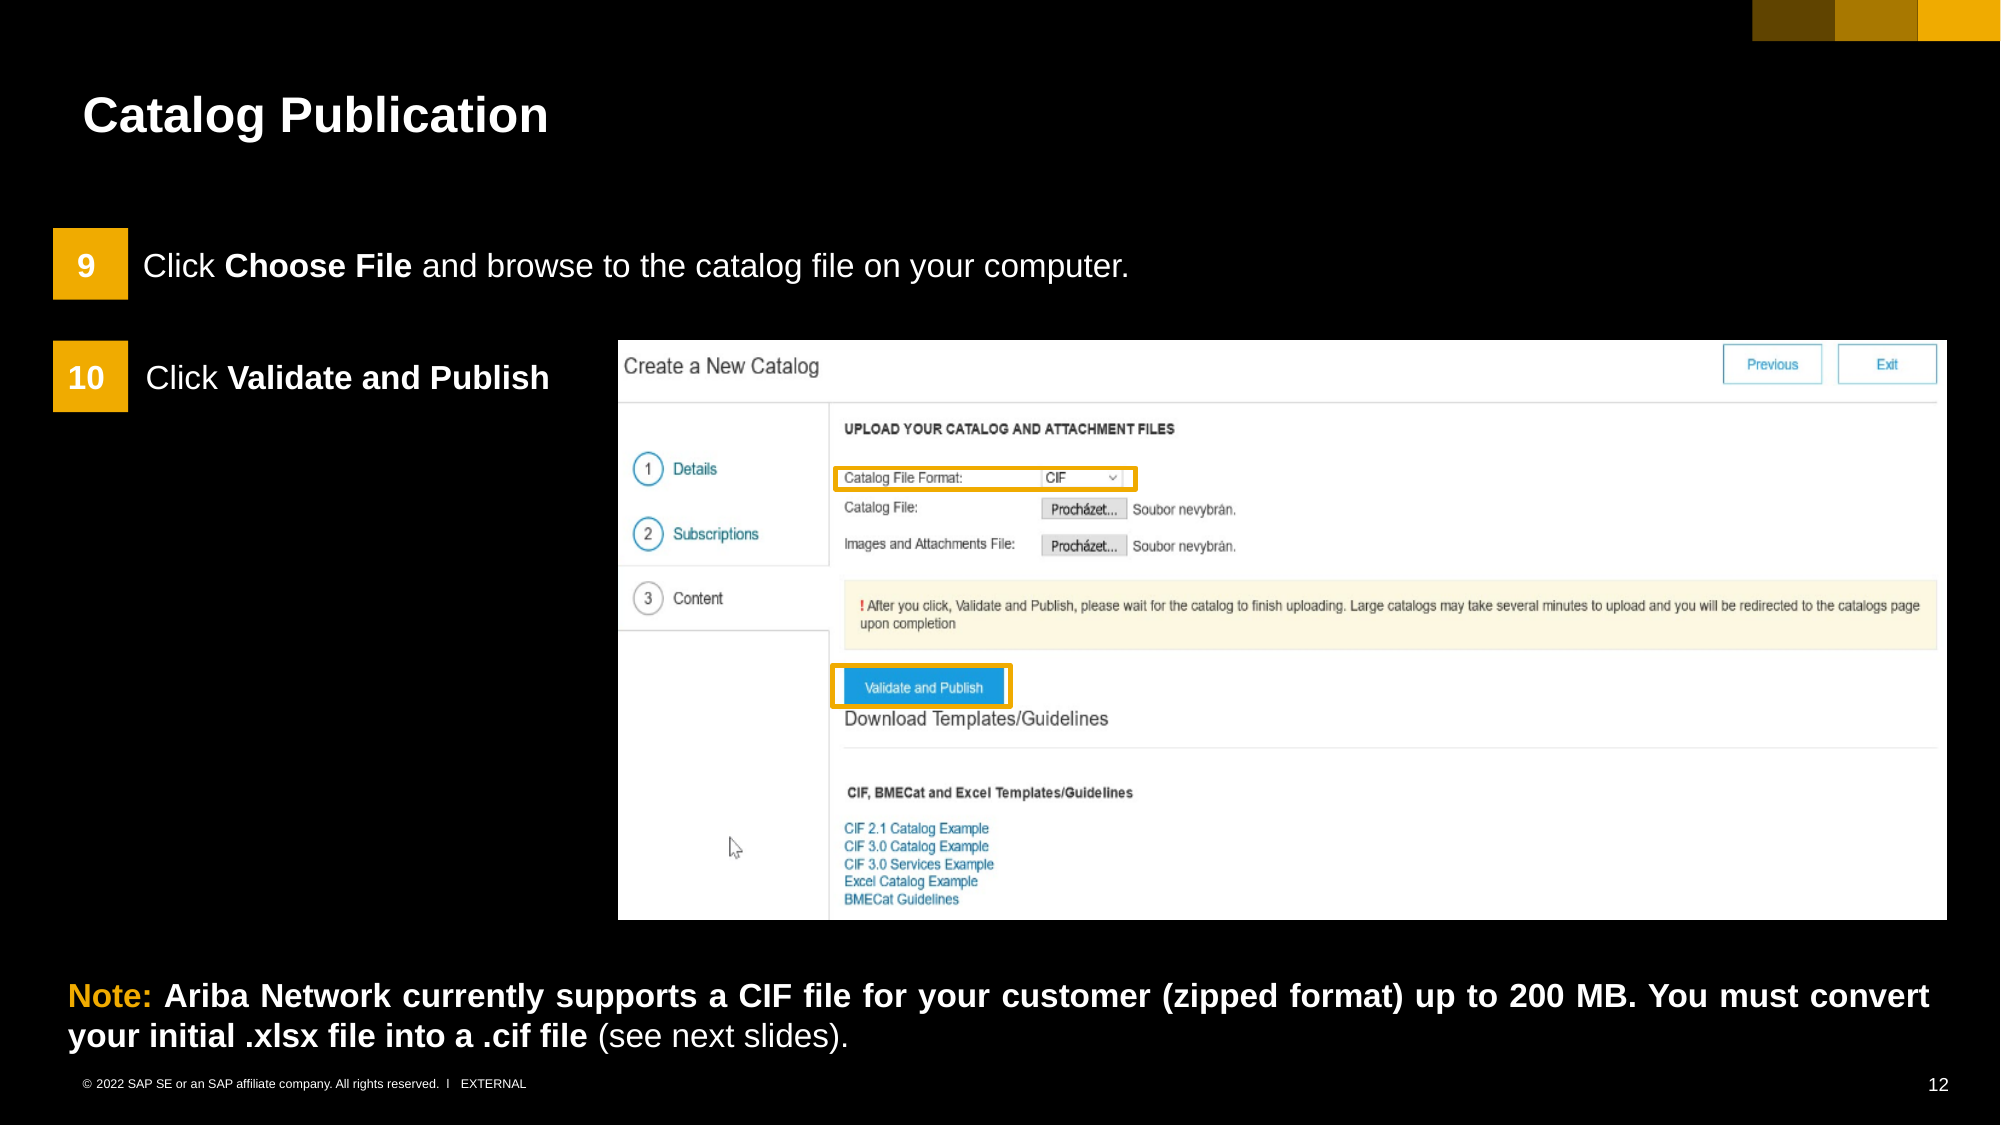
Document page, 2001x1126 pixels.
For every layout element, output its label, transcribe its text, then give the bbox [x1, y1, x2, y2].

title Catalog Publication [82, 82, 1918, 144]
text_box Click Choose File and browse to the catalog file on your computer. [128, 236, 1189, 292]
text_box Click Validate and Publish [130, 348, 575, 404]
text_box Note: Ariba Network currently supports a CIF file for your customer (zipped format) up to 200 MB. You must convert your initial .xlsx file into a .cif file (see next slides). [53, 966, 1947, 1062]
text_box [618, 339, 1948, 920]
text_box 9 [53, 228, 129, 300]
text_box 10 [53, 340, 129, 413]
